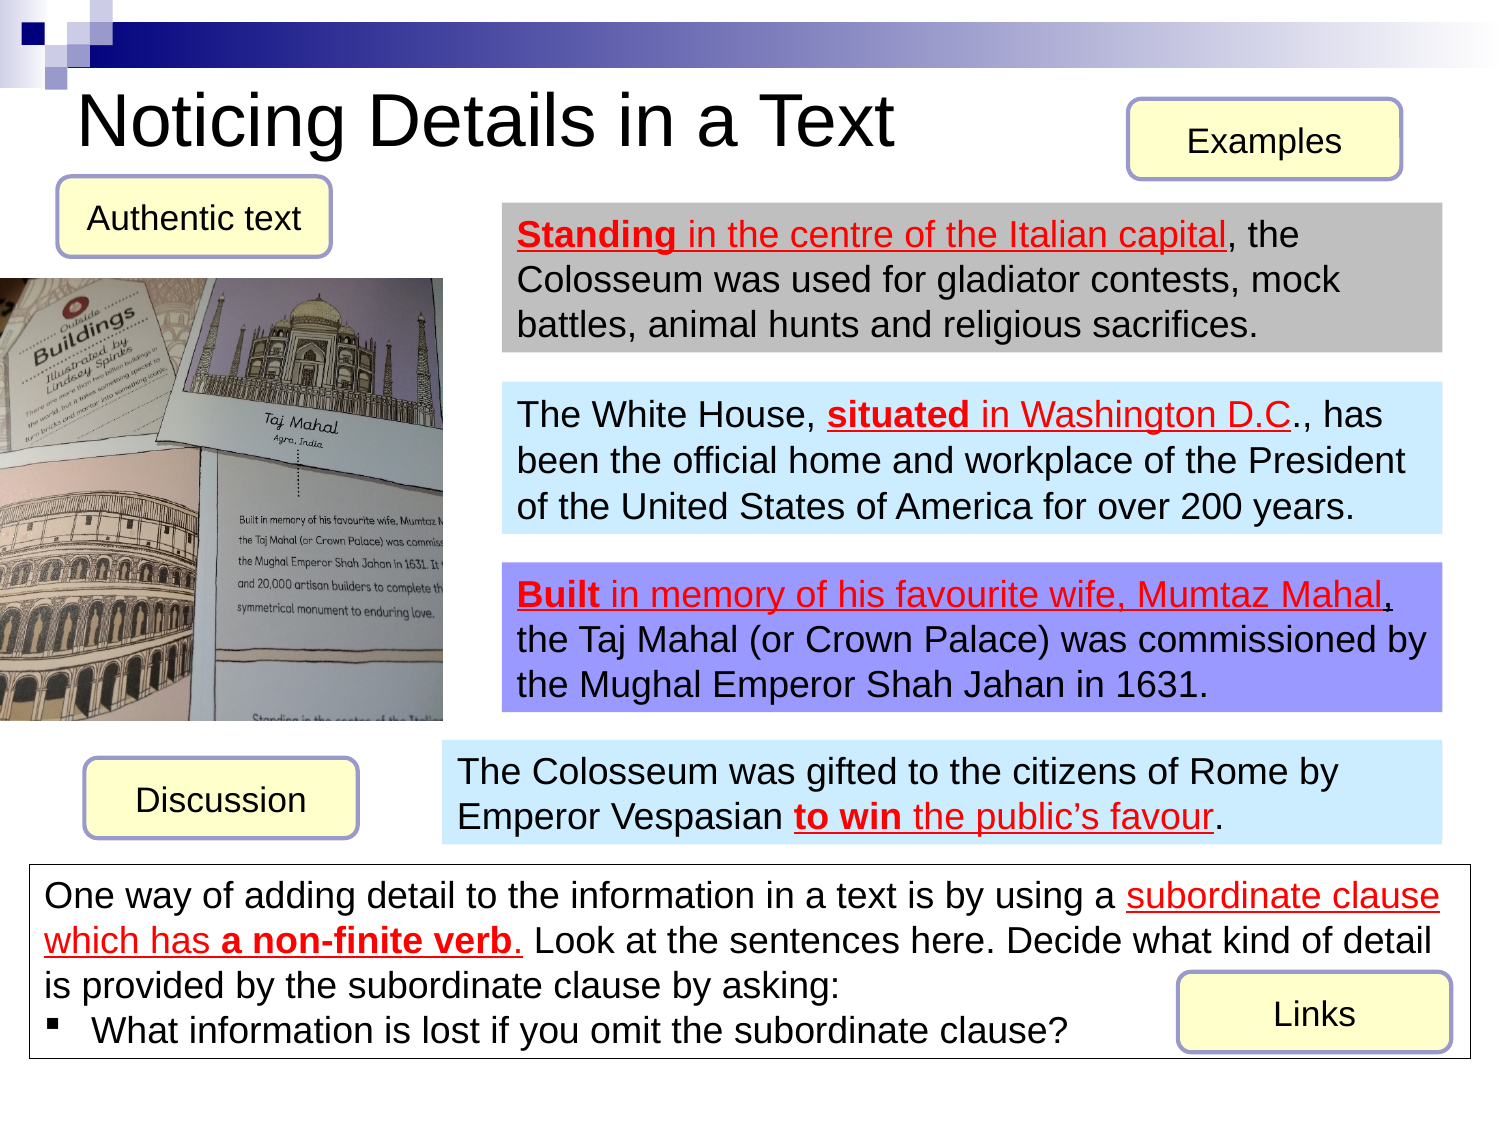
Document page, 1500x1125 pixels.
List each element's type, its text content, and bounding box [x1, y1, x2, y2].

text_box Examples [1125, 96, 1404, 182]
text_box Built in memory of his favourite wife, Mumtaz Mahal, the Taj Mahal (or Crown Palace) was commissioned by the Mughal Emperor Shah Jahan in 1631. [501, 562, 1443, 713]
text_box Discussion [82, 755, 360, 841]
text_box The Colosseum was gifted to the citizens of Rome by Emperor Vespasian to win the public’s favour. [442, 739, 1443, 845]
text_box Authentic text [55, 174, 333, 259]
text_box One way of adding detail to the information in a text is by using a subordinate clause which has a non-finite verb. Look at the sentences here. Decide what kind of detail is provided by the subordinate clause by asking: What information is lost if you omit the subordinate clause? [29, 864, 1471, 1059]
text_box Noticing Details in a Text [61, 63, 912, 169]
text_box Links [1175, 969, 1454, 1055]
picture [0, 278, 443, 721]
text_box The White House, situated in Washington D.C., has been the official home and workplace of the President of the United States of America for over 200 years. [501, 381, 1443, 534]
text_box Standing in the centre of the Italian capital, the Colosseum was used for gladiator contests, mock battles, animal hunts and religious sacrifices. [501, 202, 1443, 353]
